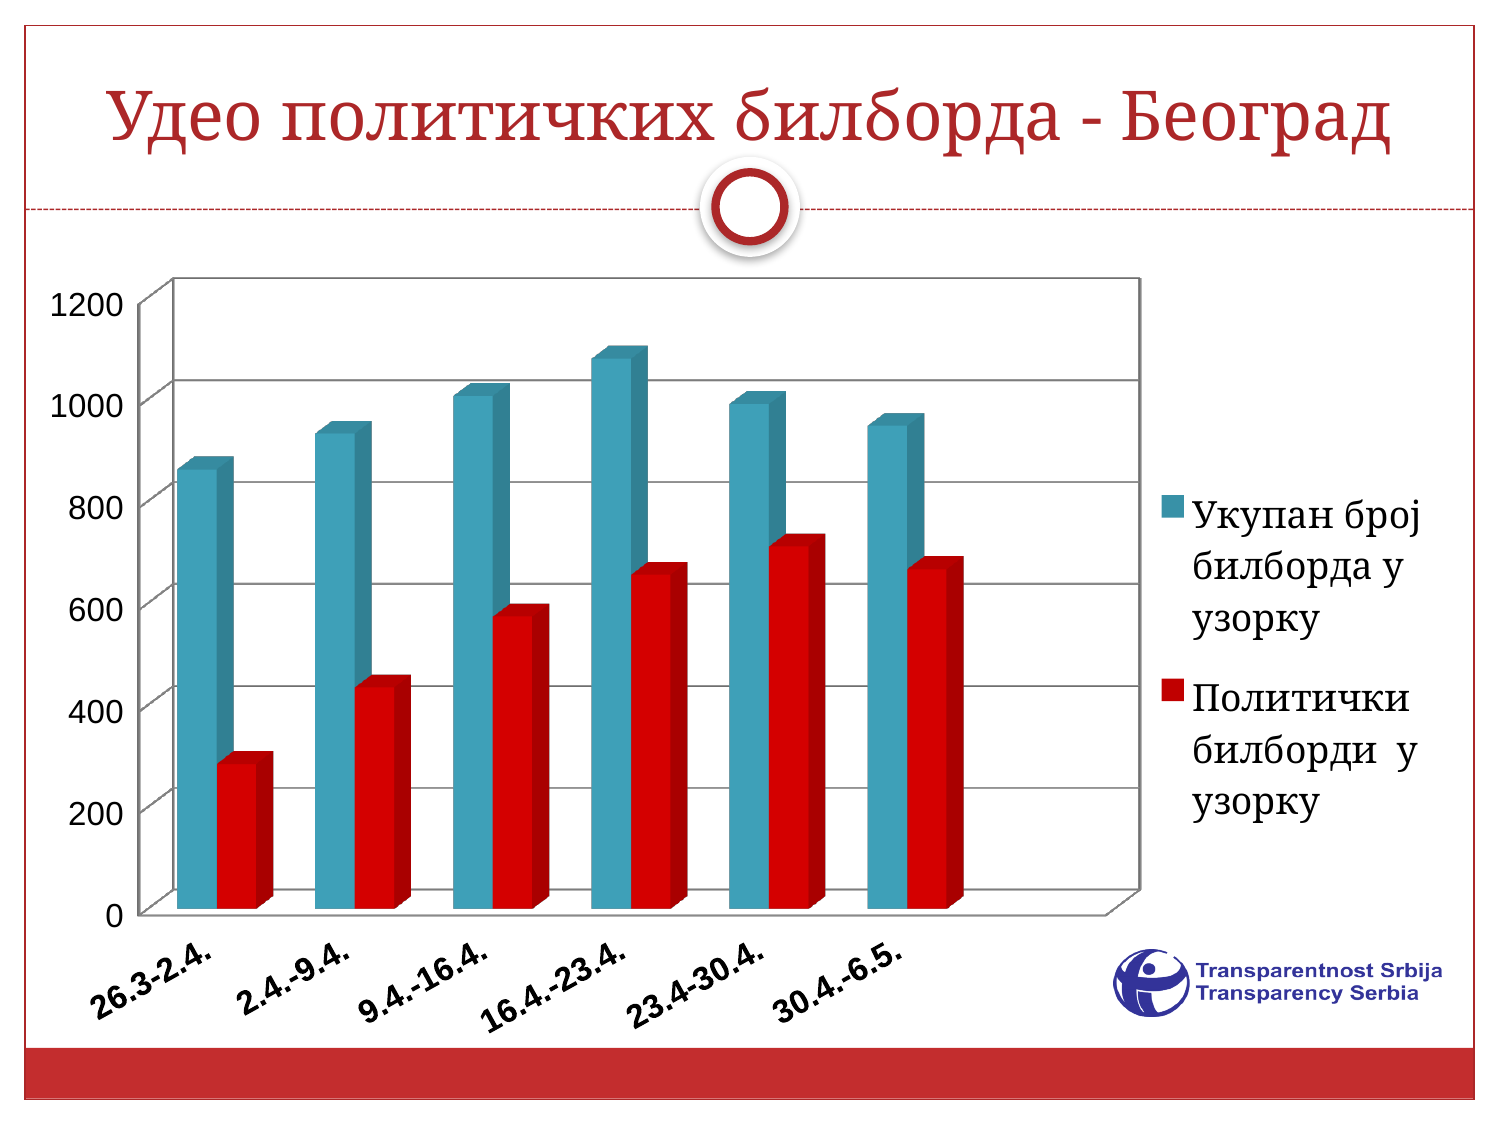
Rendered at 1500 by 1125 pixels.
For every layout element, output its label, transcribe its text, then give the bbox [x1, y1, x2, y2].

title Удео политичких билборда - Београд [49, 37, 1450, 162]
chart [49, 250, 1445, 1059]
